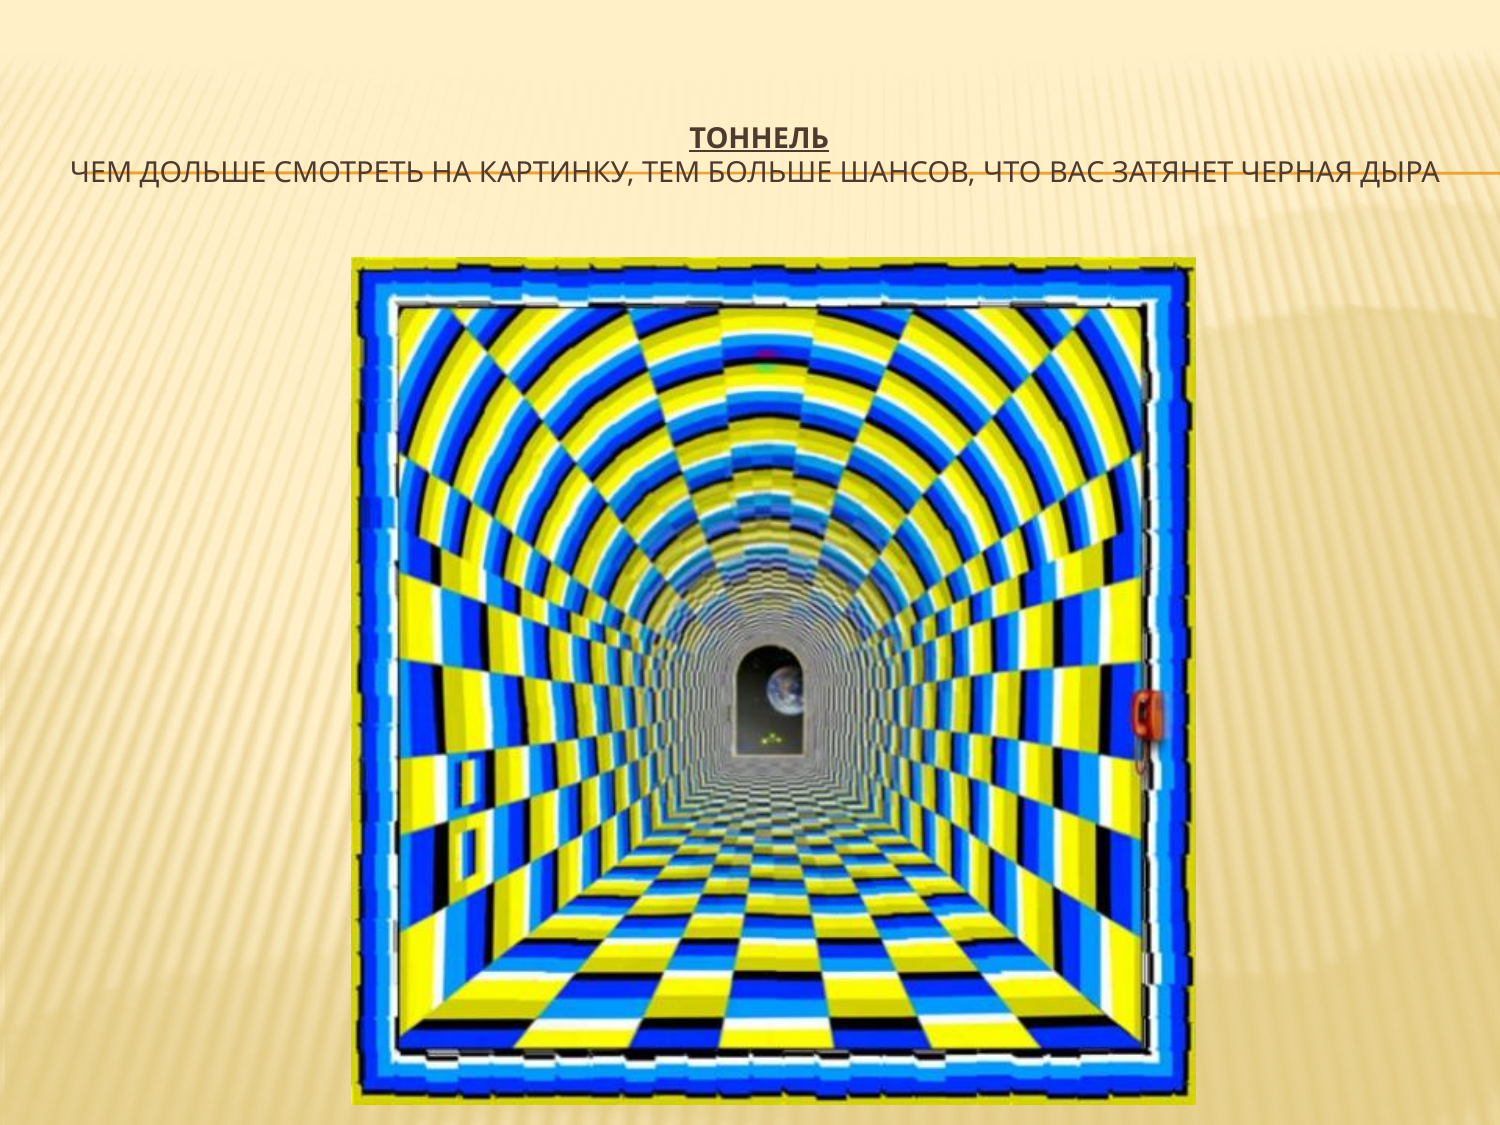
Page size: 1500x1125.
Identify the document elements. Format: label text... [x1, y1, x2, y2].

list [351, 257, 1196, 1105]
title Тоннель Чем дольше смотреть на картинку, тем больше шансов, что вас затянет черная дыра [46, 105, 1472, 243]
